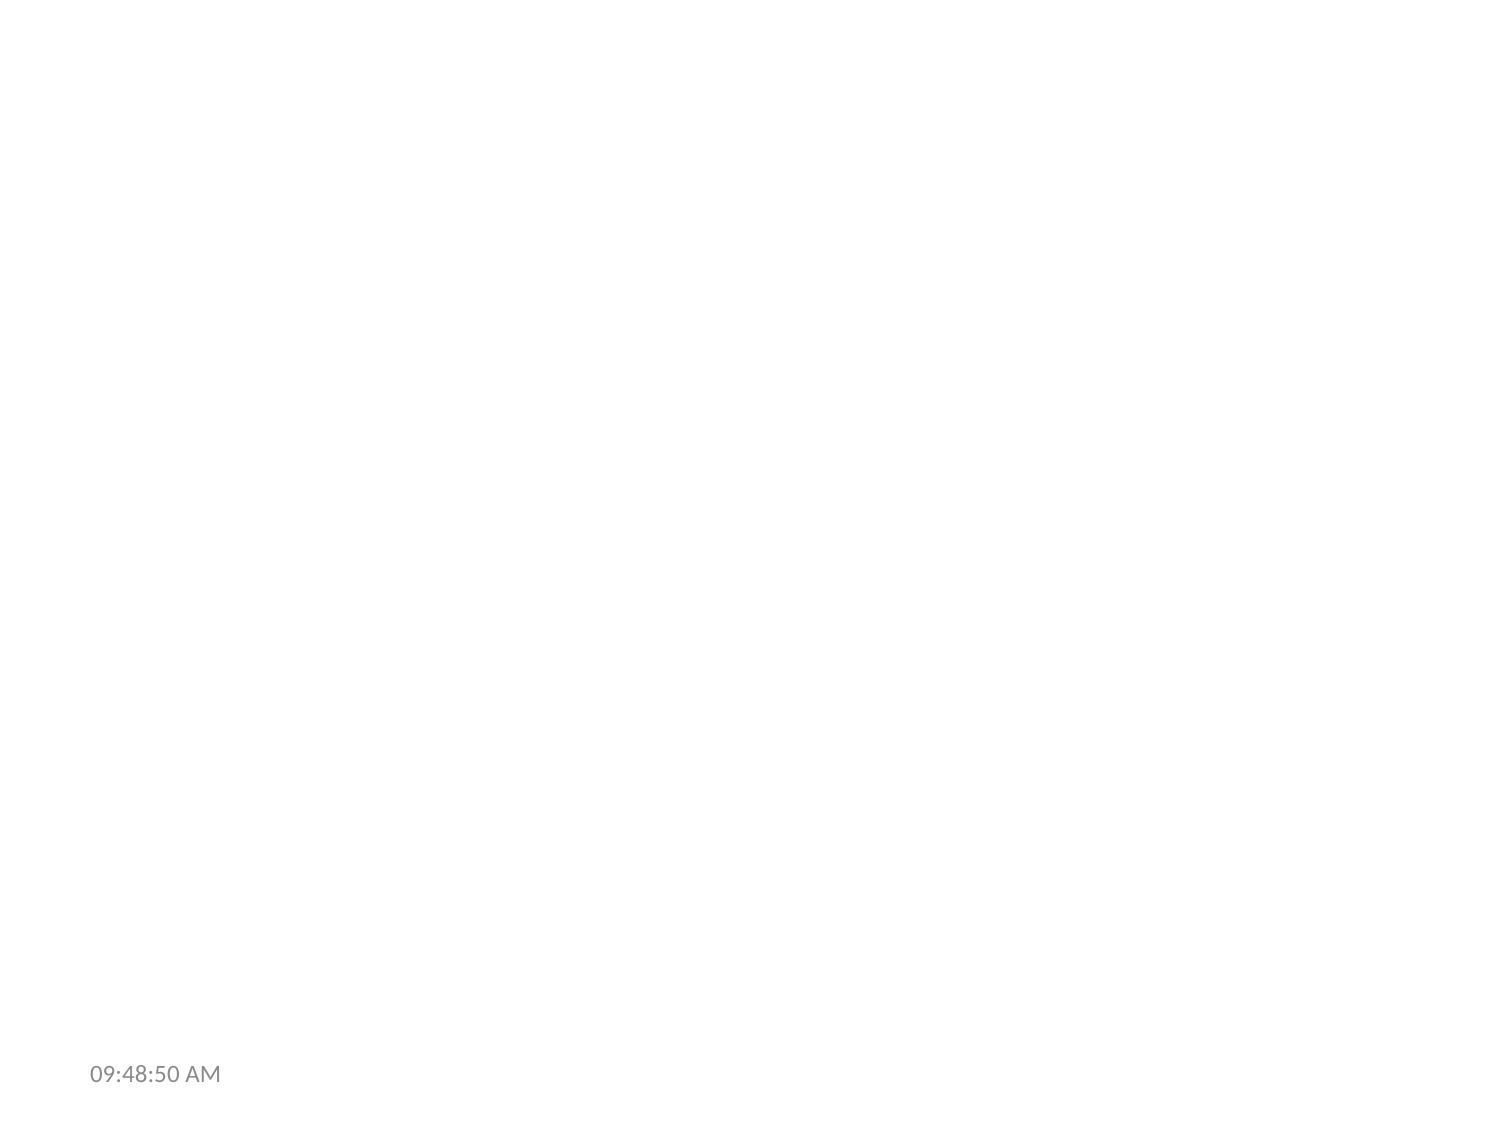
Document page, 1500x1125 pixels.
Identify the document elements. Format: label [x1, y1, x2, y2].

slide_number [75, 1042, 425, 1103]
